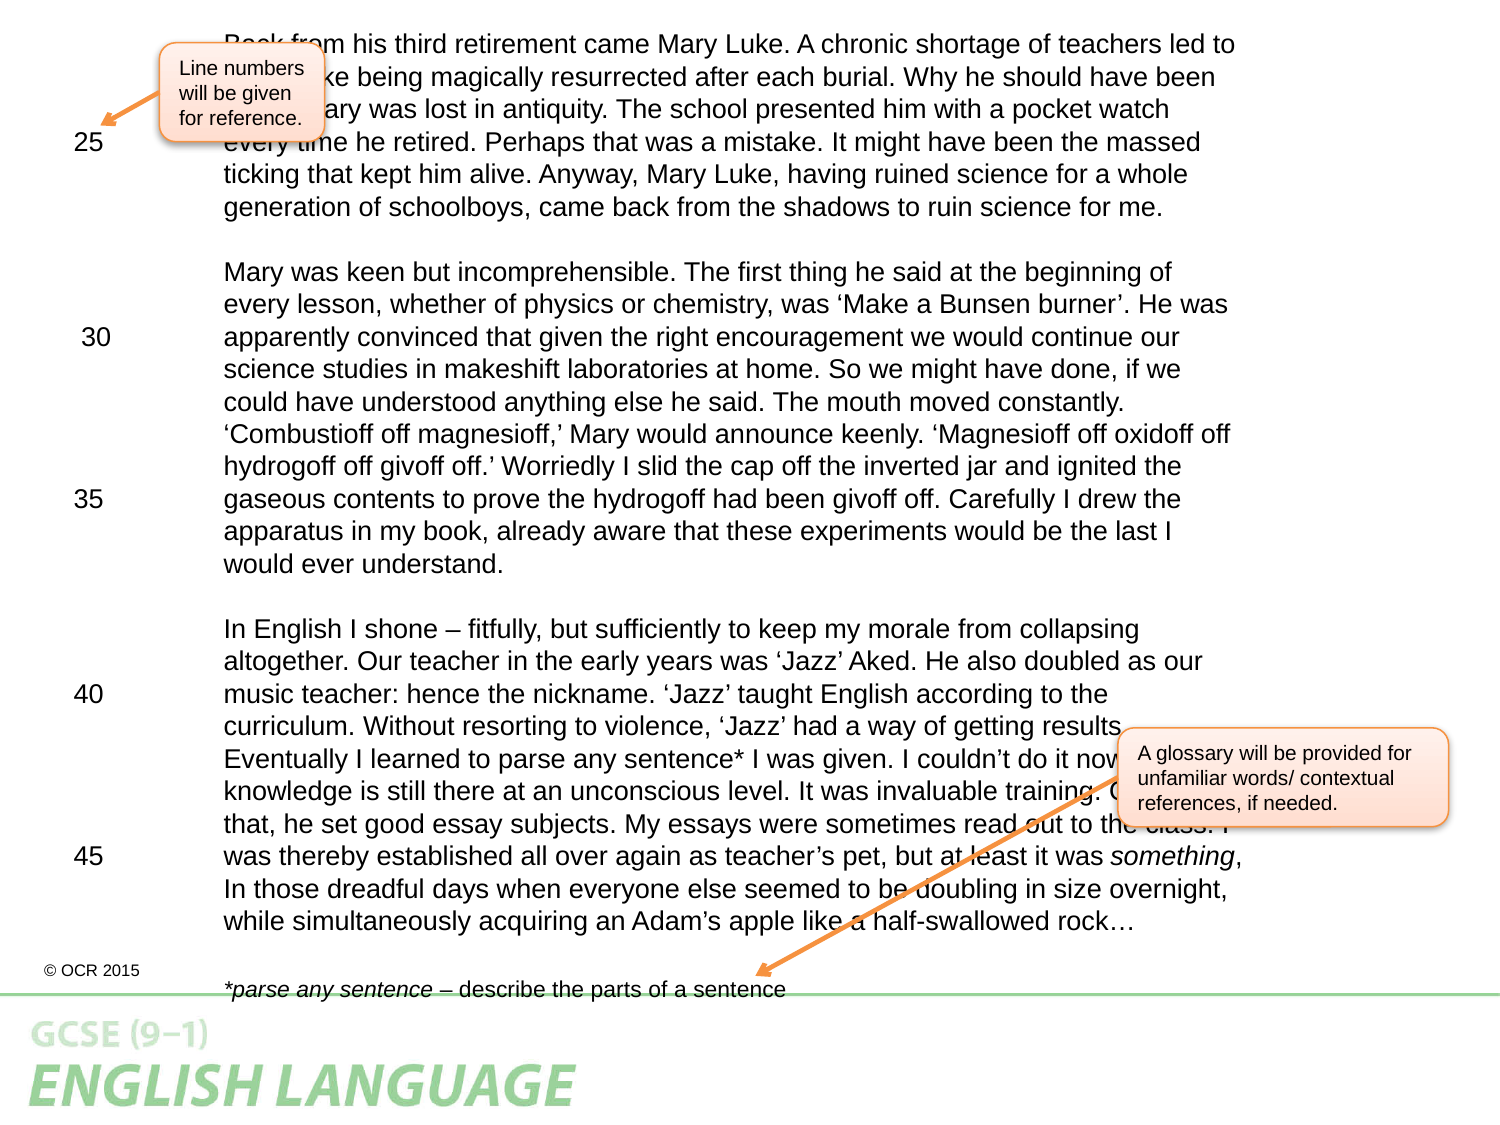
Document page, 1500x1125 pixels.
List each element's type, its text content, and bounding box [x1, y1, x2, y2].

picture [0, 993, 1500, 1125]
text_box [755, 777, 1119, 977]
text_box Line numbers will be given for reference. [158, 41, 326, 143]
text_box A glossary will be provided for unfamiliar words/ contextual references, if needed. [1117, 727, 1450, 828]
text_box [100, 91, 160, 126]
text_box Back from his third retirement came Mary Luke. A chronic shortage of teachers led to Mary Luke being magically resurrected after each burial. Why he should have been called Mary was lost in antiquity. The school presented him with a pocket watch 25 every time he retired. Perhaps that was a mistake. It might have been the massed ticking that kept him alive. Anyway, Mary Luke, having ruined science for a whole generation of schoolboys, came back from the shadows to ruin science for me. Mary was keen but incomprehensible. The first thing he said at the beginning of every lesson, whether of physics or chemistry, was ‘Make a Bunsen burner’. He was 30 apparently convinced that given the right encouragement we would continue our science studies in makeshift laboratories at home. So we might have done, if we could have understood anything else he said. The mouth moved constantly. ‘Combustioff off magnesioff,’ Mary would announce keenly. ‘Magnesioff off oxidoff off hydrogoff off givoff off.’ Worriedly I slid the cap off the inverted jar and ignited the 35 gaseous contents to prove the hydrogoff had been givoff off. Carefully I drew the apparatus in my book, already aware that these experiments would be the last I would ever understand. In English I shone – fitfully, but sufficiently to keep my morale from collapsing altogether. Our teacher in the early years was ‘Jazz’ Aked. He also doubled as our 40 music teacher: hence the nickname. ‘Jazz’ taught English according to the curriculum. Without resorting to violence, ‘Jazz’ had a way of getting results. Eventually I learned to parse any sentence* I was given. I couldn’t do it now, but the knowledge is still there at an unconscious level. It was invaluable training. On top of that, he set good essay subjects. My essays were sometimes read out to the class. I 45 was thereby established all over again as teacher’s pet, but at least it was something, In those dreadful days when everyone else seemed to be doubling in size overnight, while simultaneously acquiring an Adam’s apple like a half-swallowed rock… *parse any sentence – describe the parts of a sentence [58, 19, 1453, 1046]
